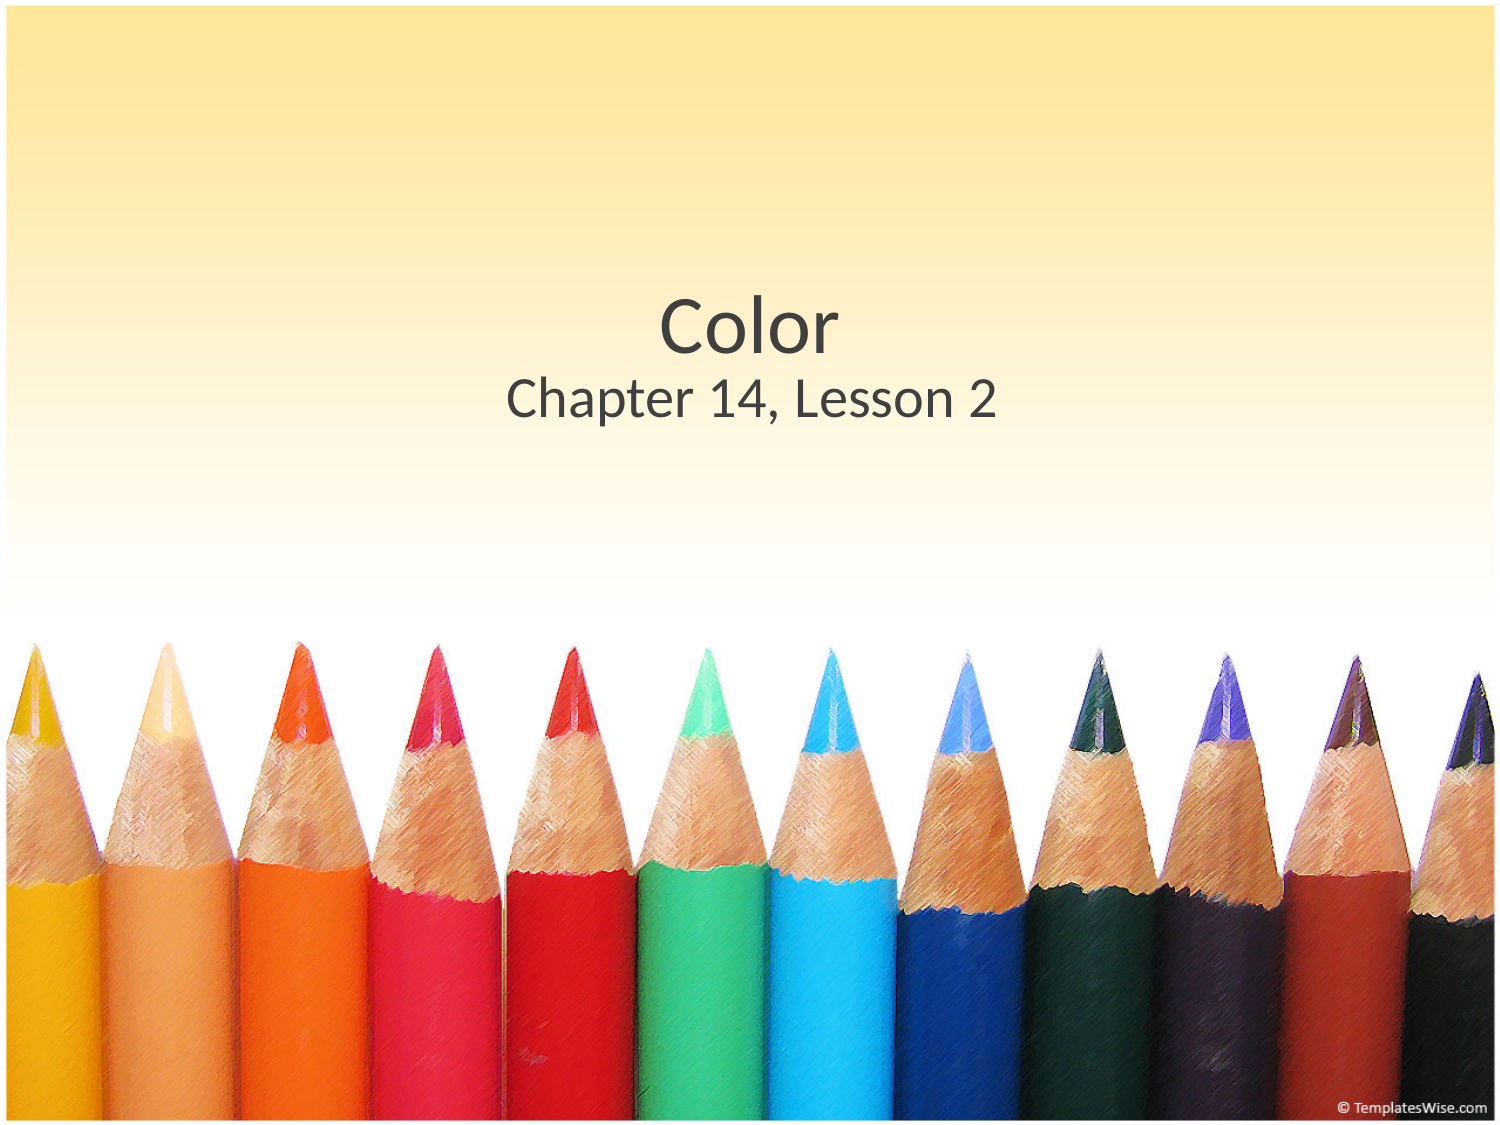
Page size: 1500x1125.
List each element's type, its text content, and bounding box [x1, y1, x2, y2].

title Color [112, 198, 1388, 441]
picture [0, 0, 1500, 1125]
subtitle Chapter 14, Lesson 2 [227, 351, 1278, 640]
